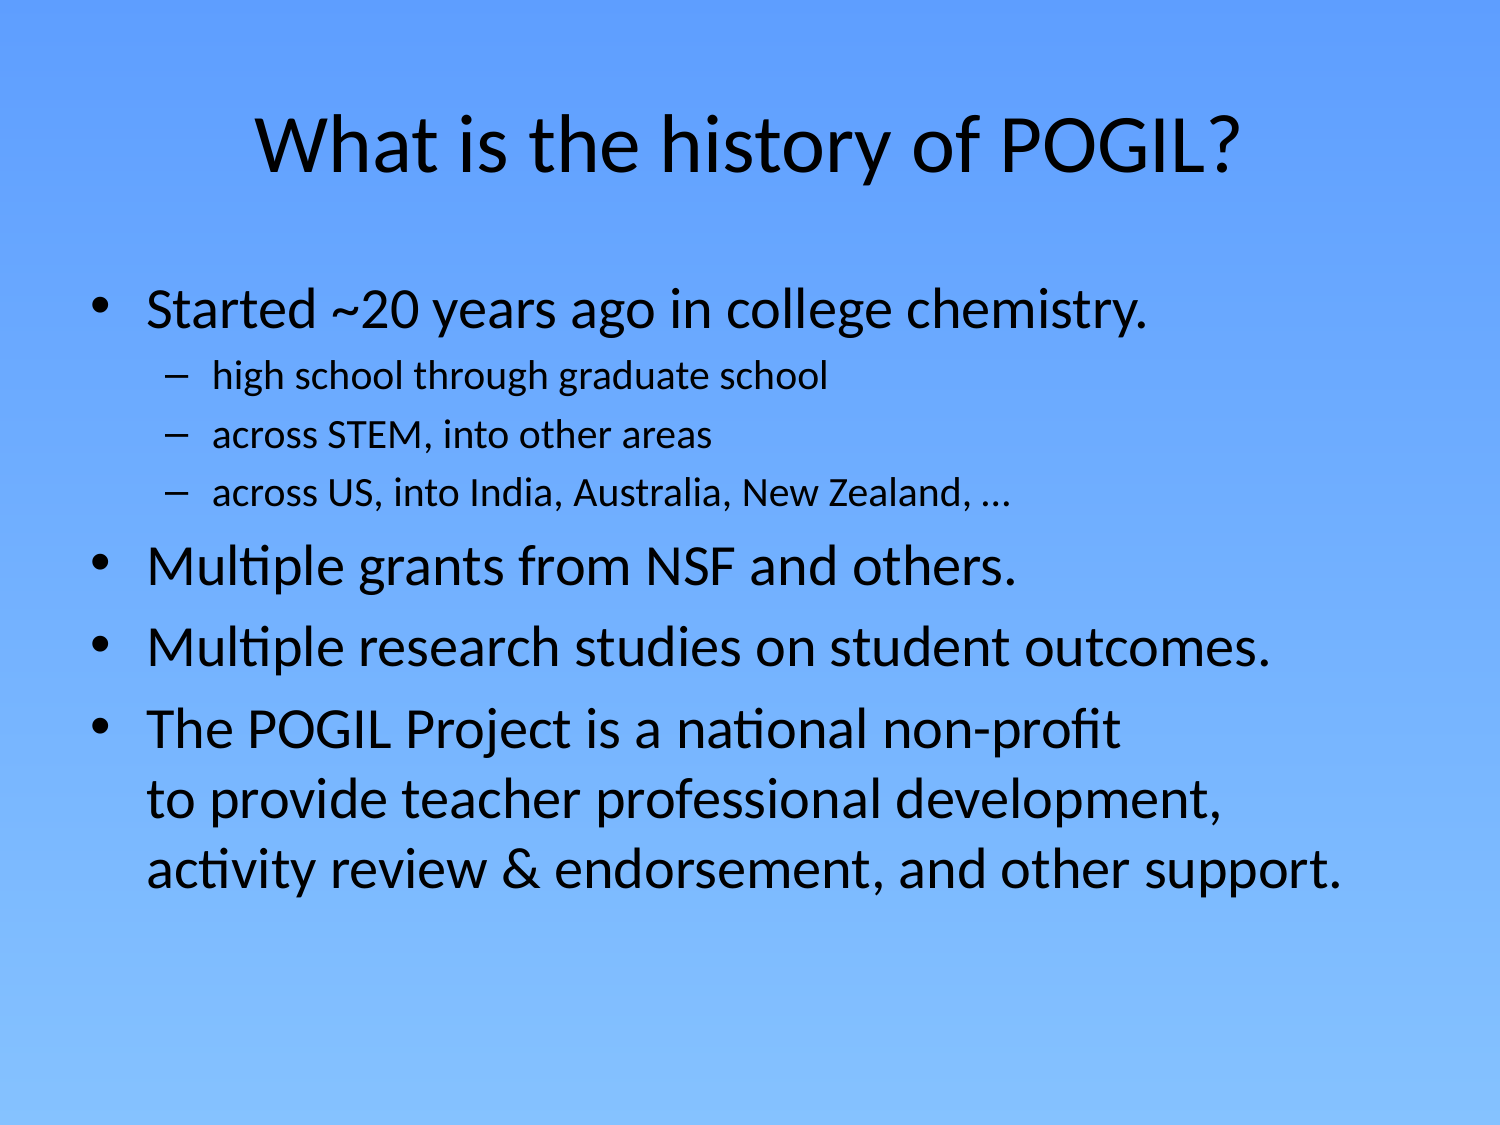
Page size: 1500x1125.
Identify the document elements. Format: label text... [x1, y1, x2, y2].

list Started ~20 years ago in college chemistry. high school through graduate school across STEM, into other areas across US, into India, Australia, New Zealand, … Multiple grants from NSF and others. Multiple research studies on student outcomes. The POGIL Project is a national non-profit to provide teacher professional development, activity review & endorsement, and other support. [75, 262, 1425, 1005]
title What is the history of POGIL? [75, 45, 1425, 233]
